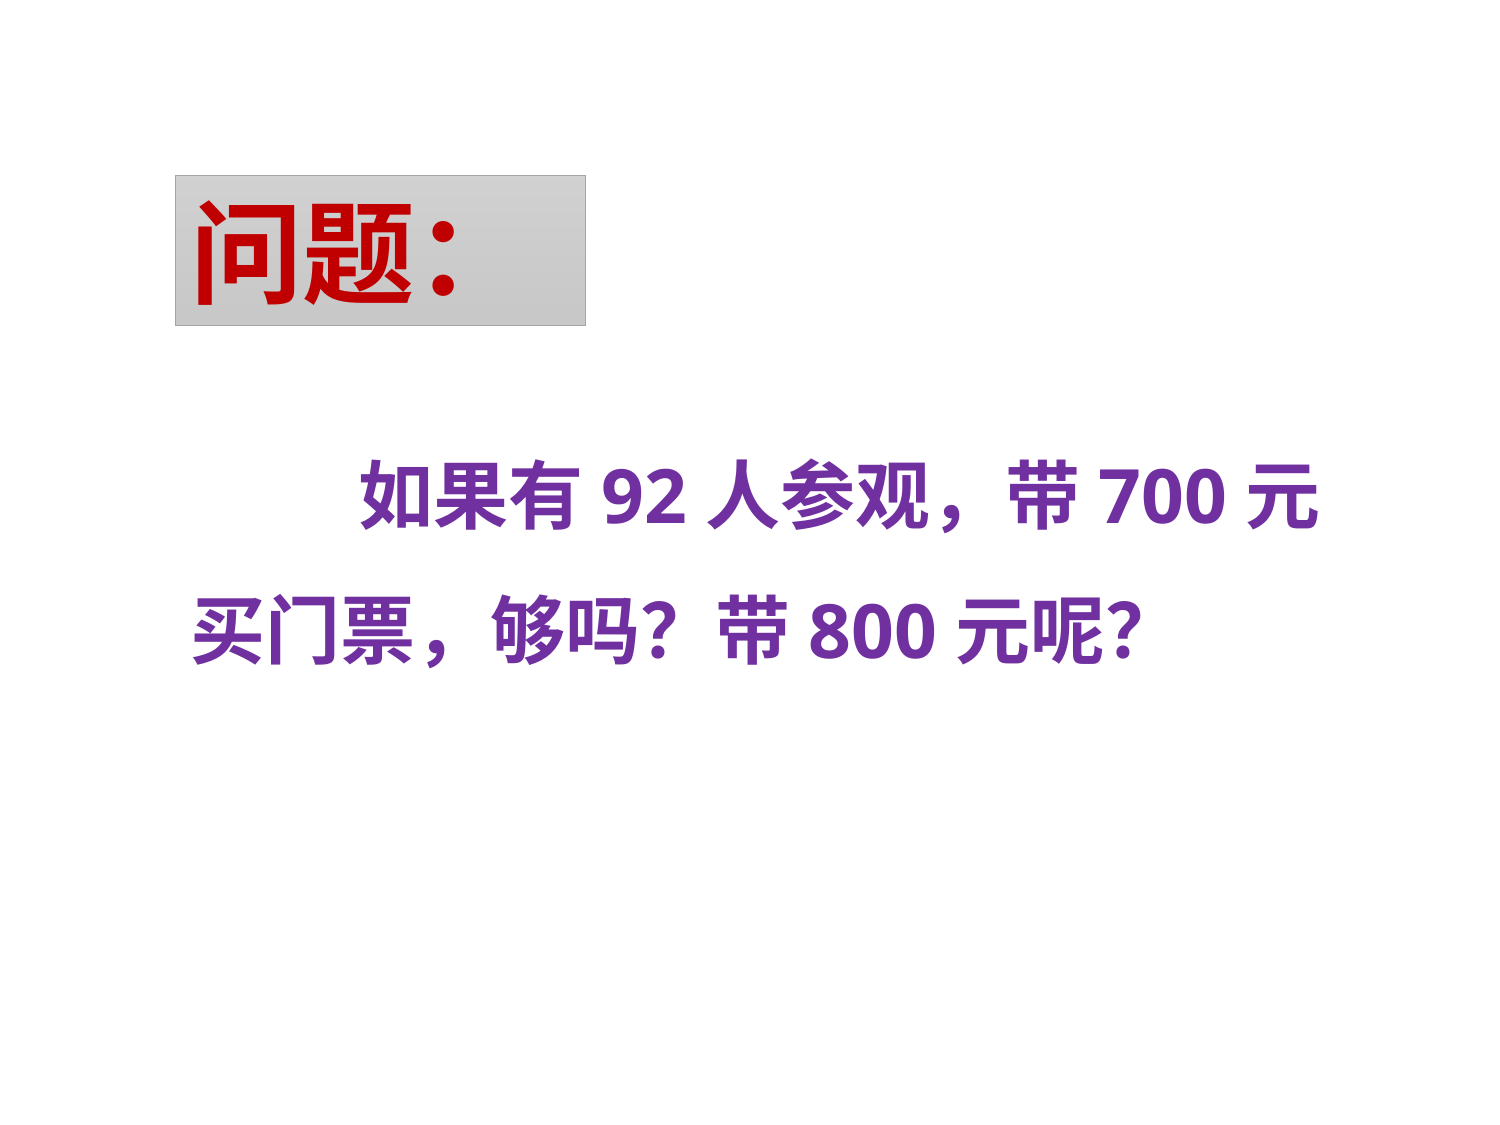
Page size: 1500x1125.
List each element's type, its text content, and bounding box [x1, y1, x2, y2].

text_box 问题： [175, 175, 586, 326]
text_box 如果有92人参观，带700元买门票，够吗？带800元呢？ [175, 396, 1377, 682]
